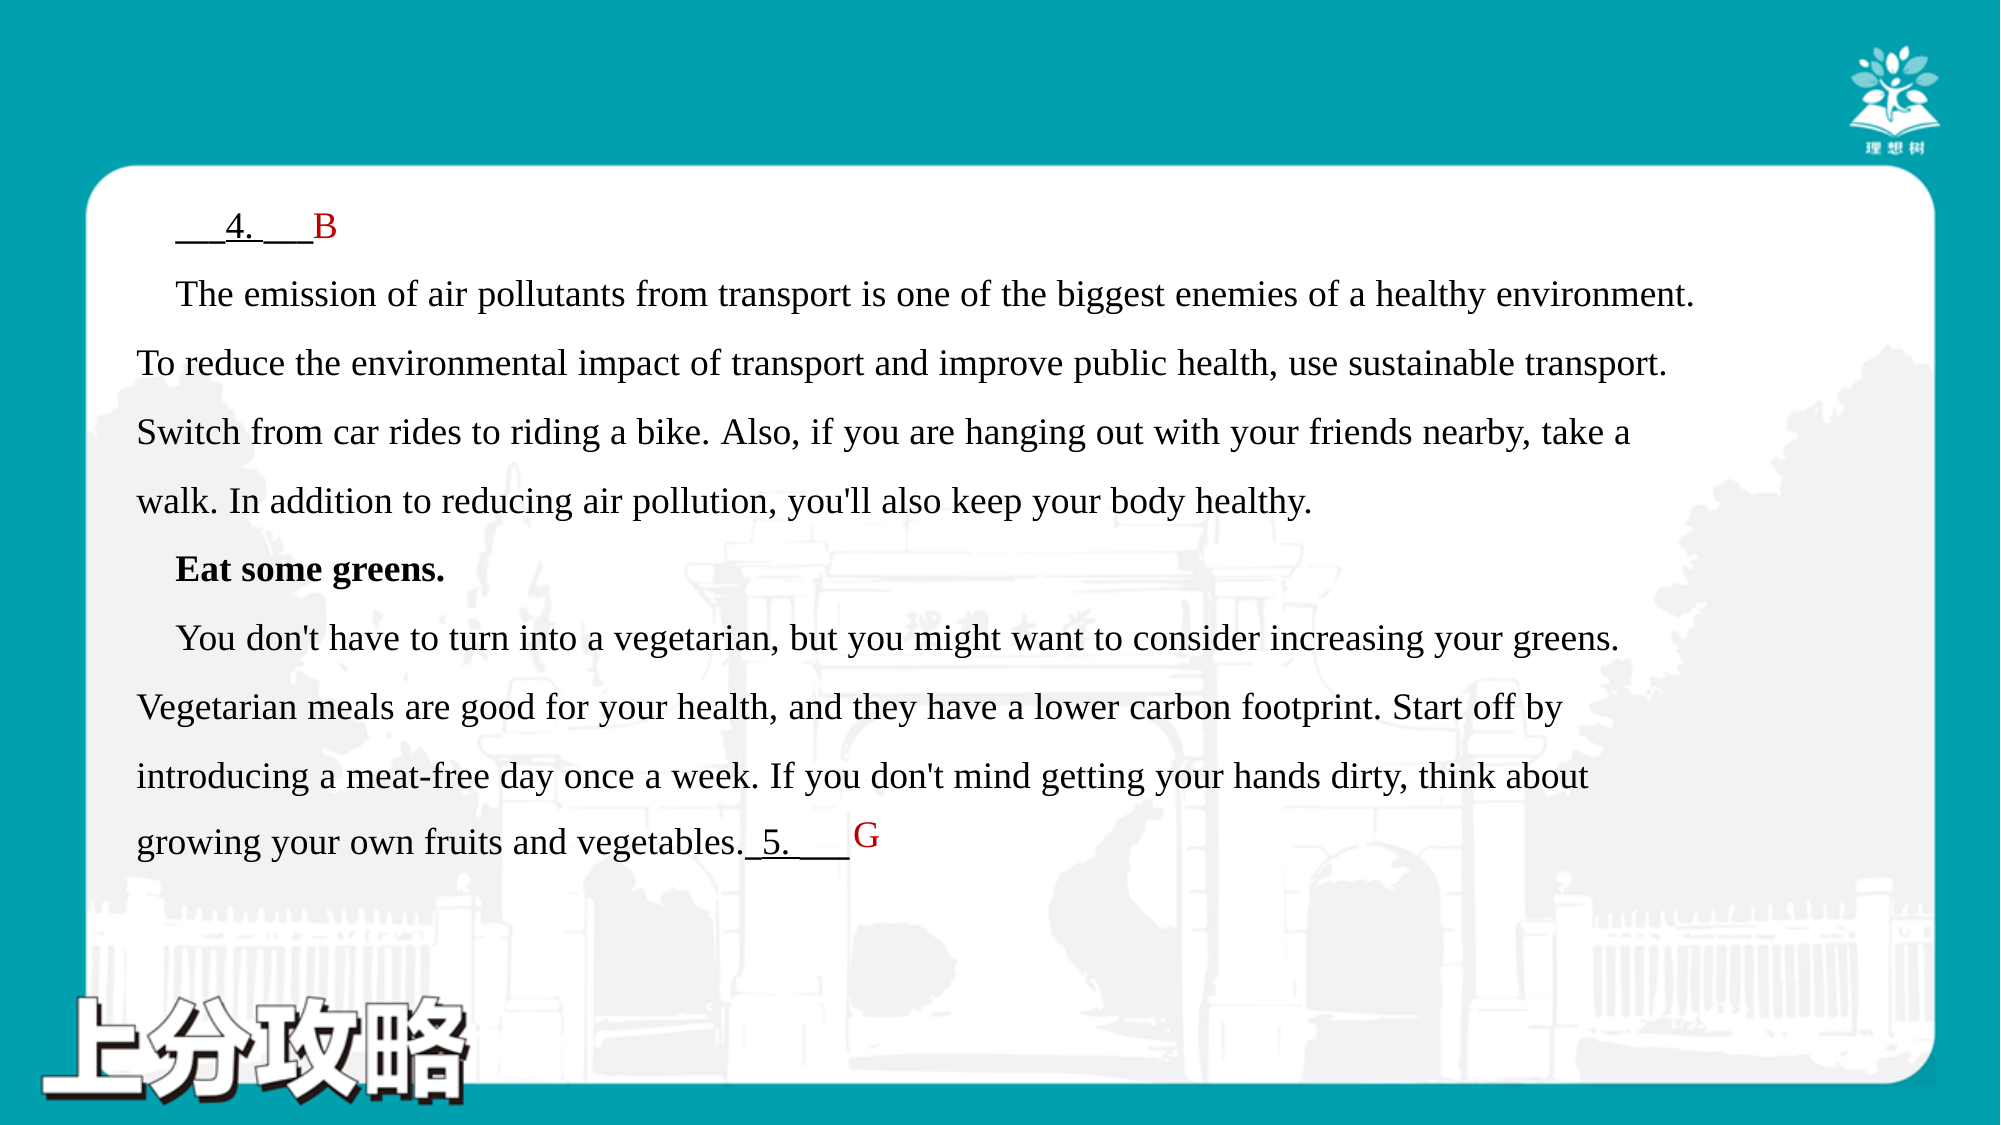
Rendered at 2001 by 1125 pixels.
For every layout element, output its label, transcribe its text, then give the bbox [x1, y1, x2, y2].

text_box G [839, 788, 894, 849]
text_box B [299, 176, 352, 239]
picture [0, 0, 2000, 1125]
text_box ___4. ___ The emission of air pollutants from transport is one of the biggest enemies of a healthy environment. To reduce the environmental impact of transport and improve public health, use sustainable transport. Switch from car rides to riding a bike. Also, if you are hanging out with your friends nearby, take a walk. In addition to reducing air pollution, you'll also keep your body healthy. Eat some greens. You don't have to turn into a vegetarian, but you might want to consider increasing your greens. Vegetarian meals are good for your health, and they have a lower carbon footprint. Start off by introducing a meat-free day once a week. If you don't mind getting your hands dirty, think about growing your own fruits and vegetables._5. ___#6.1 [136, 176, 1865, 854]
